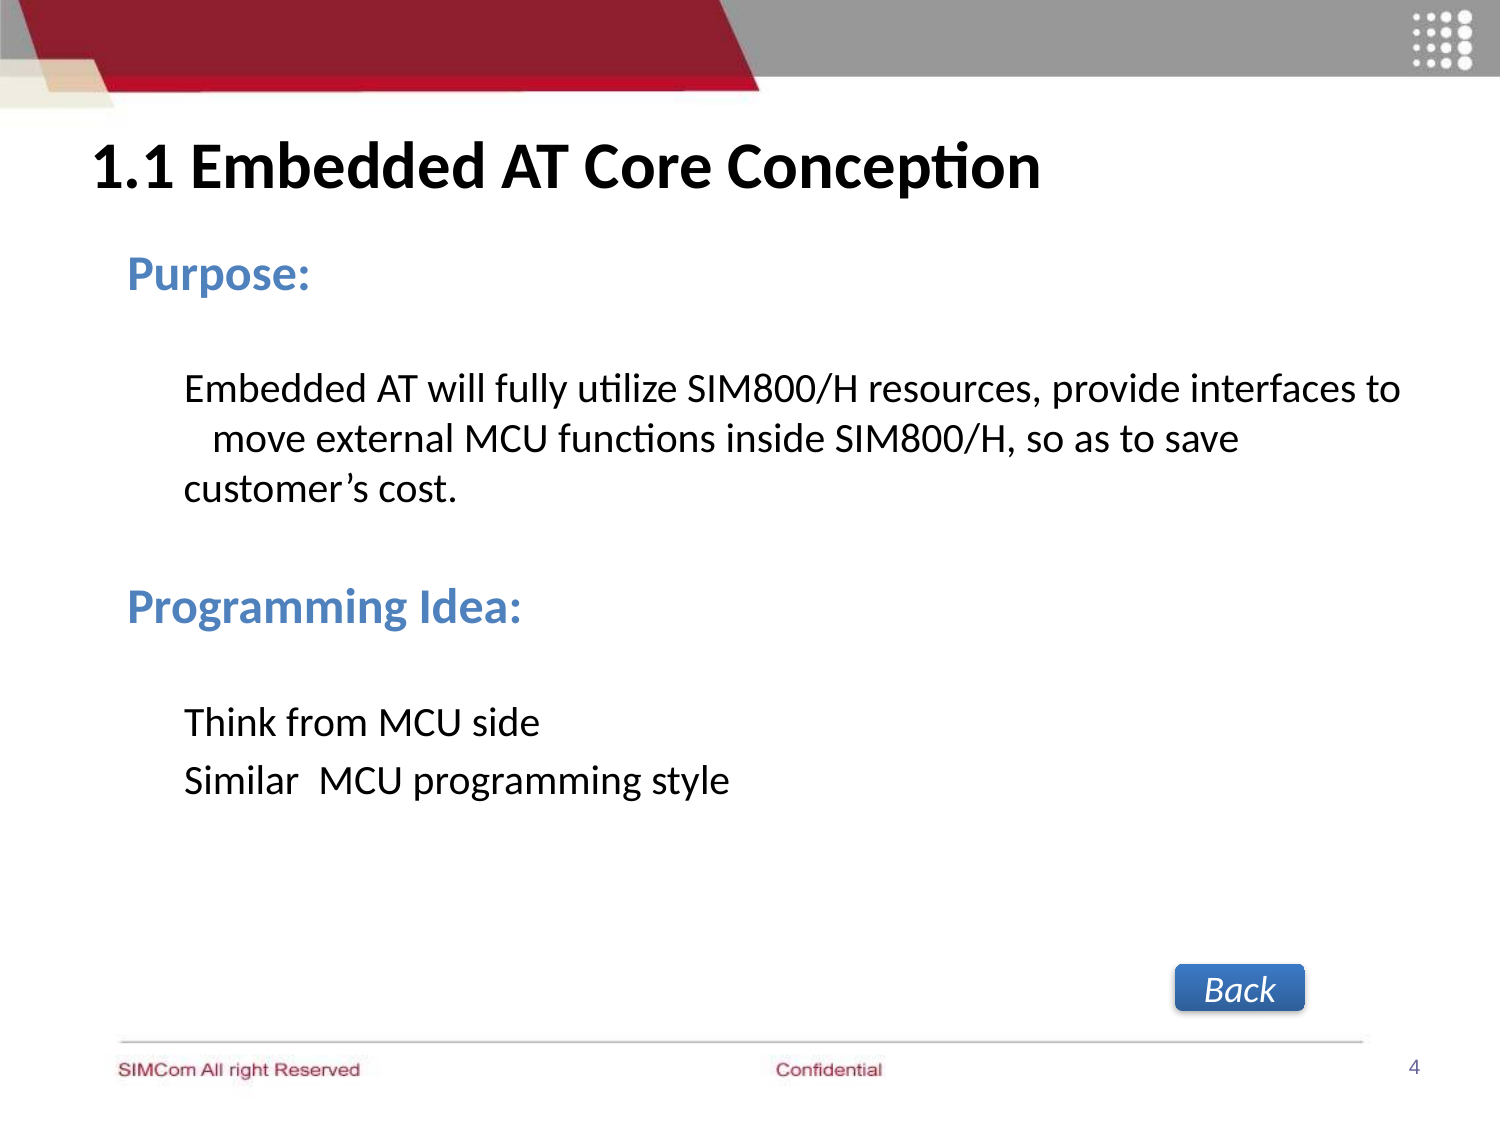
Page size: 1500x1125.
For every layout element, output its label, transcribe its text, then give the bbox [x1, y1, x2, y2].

list Purpose: Embedded AT will fully utilize SIM800/H resources, provide interfaces to move external MCU functions inside SIM800/H, so as to save customer’s cost. Programming Idea: Think from MCU side Similar MCU programming style [111, 232, 1426, 988]
title 1.1 Embedded AT Core Conception [74, 89, 1426, 233]
text_box Back [1175, 964, 1306, 1012]
picture [0, 0, 1500, 1125]
